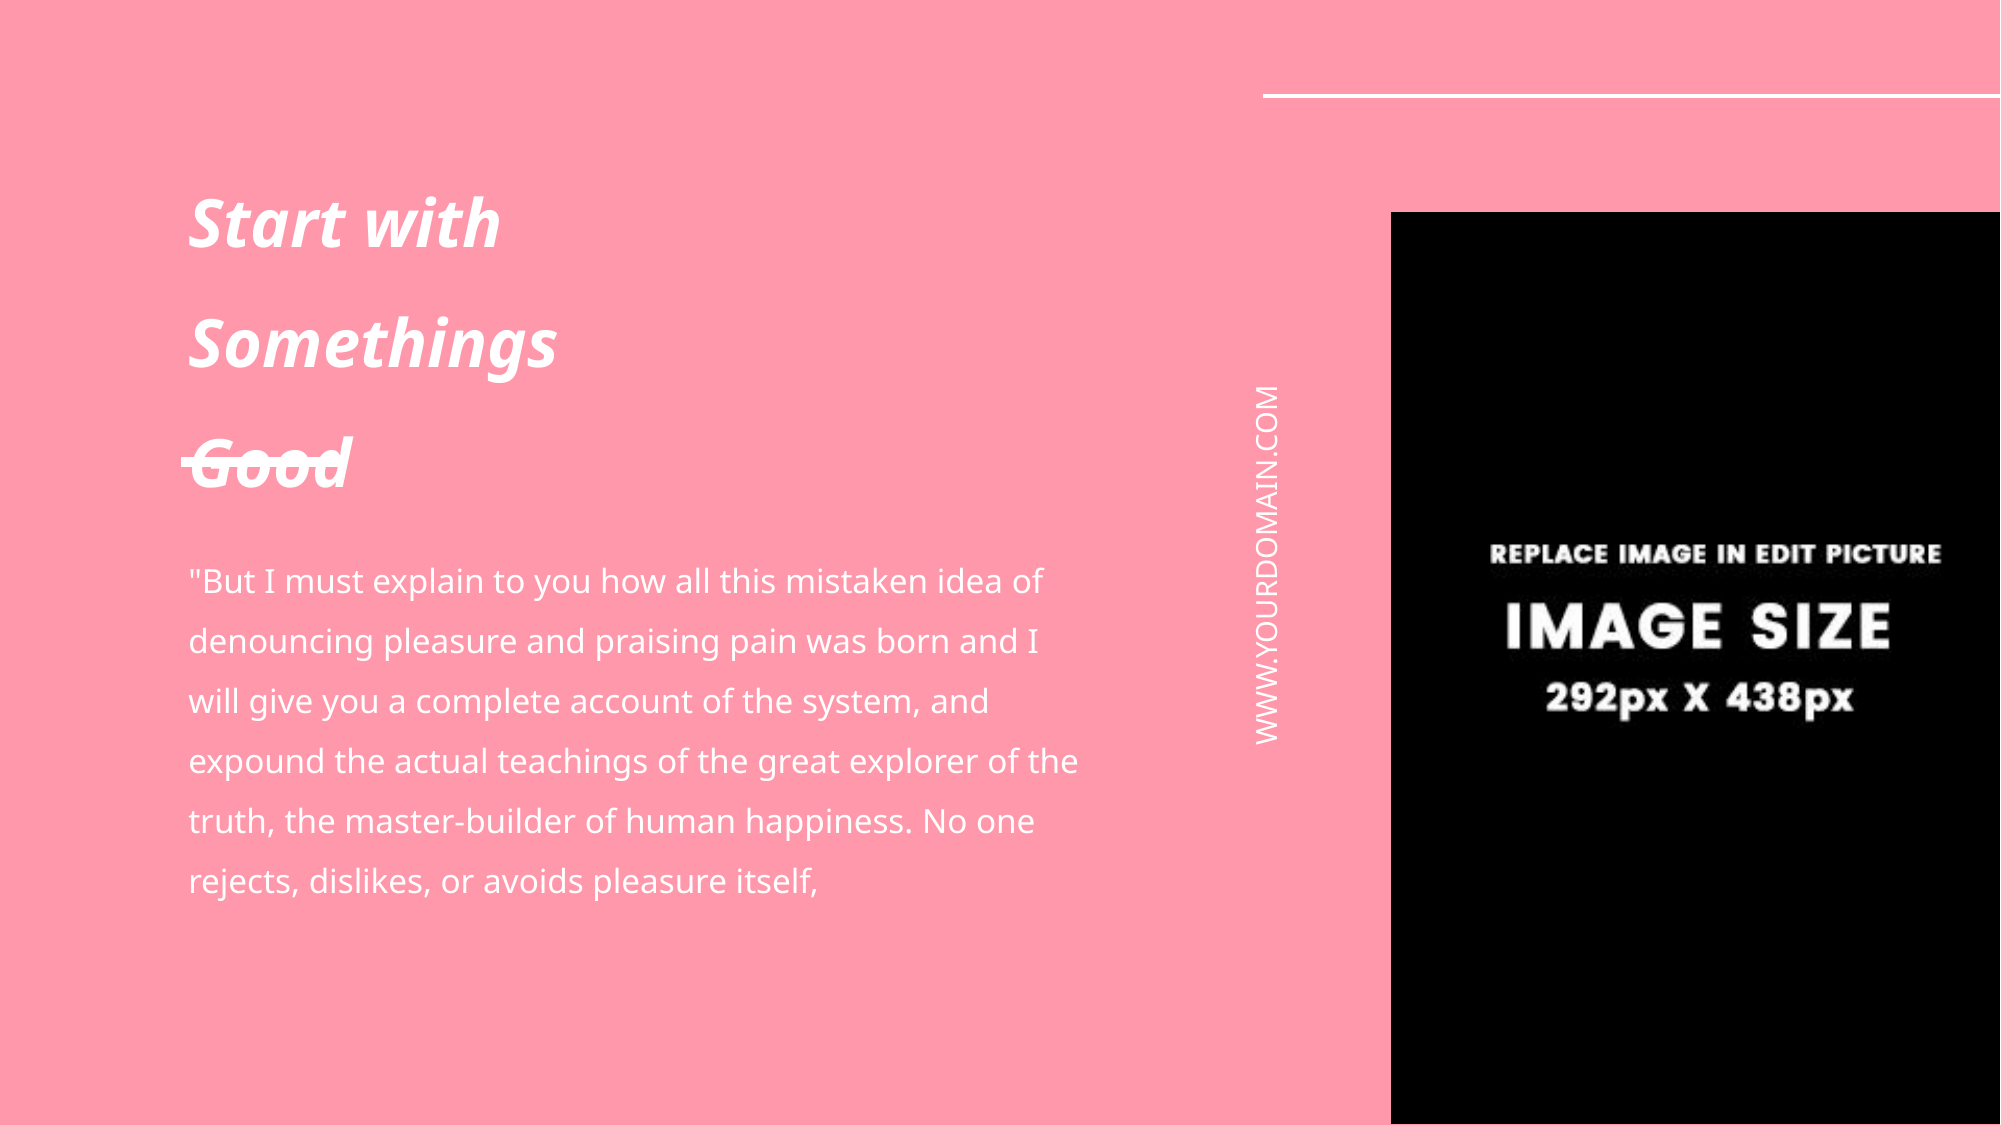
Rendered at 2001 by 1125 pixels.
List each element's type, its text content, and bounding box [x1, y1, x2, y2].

text_box Start with Somethings Good [173, 133, 898, 392]
text_box WWW.YOURDOMAIN.COM [1240, 212, 1291, 761]
picture [1391, 212, 2000, 1125]
text_box "But I must explain to you how all this mistaken idea of denouncing pleasure and praising pain was born and I will give you a complete account of the system, and expound the actual teachings of the great explorer of the truth, the master-builder of human happiness. No one rejects, dislikes, or avoids pleasure itself, [173, 533, 1107, 973]
